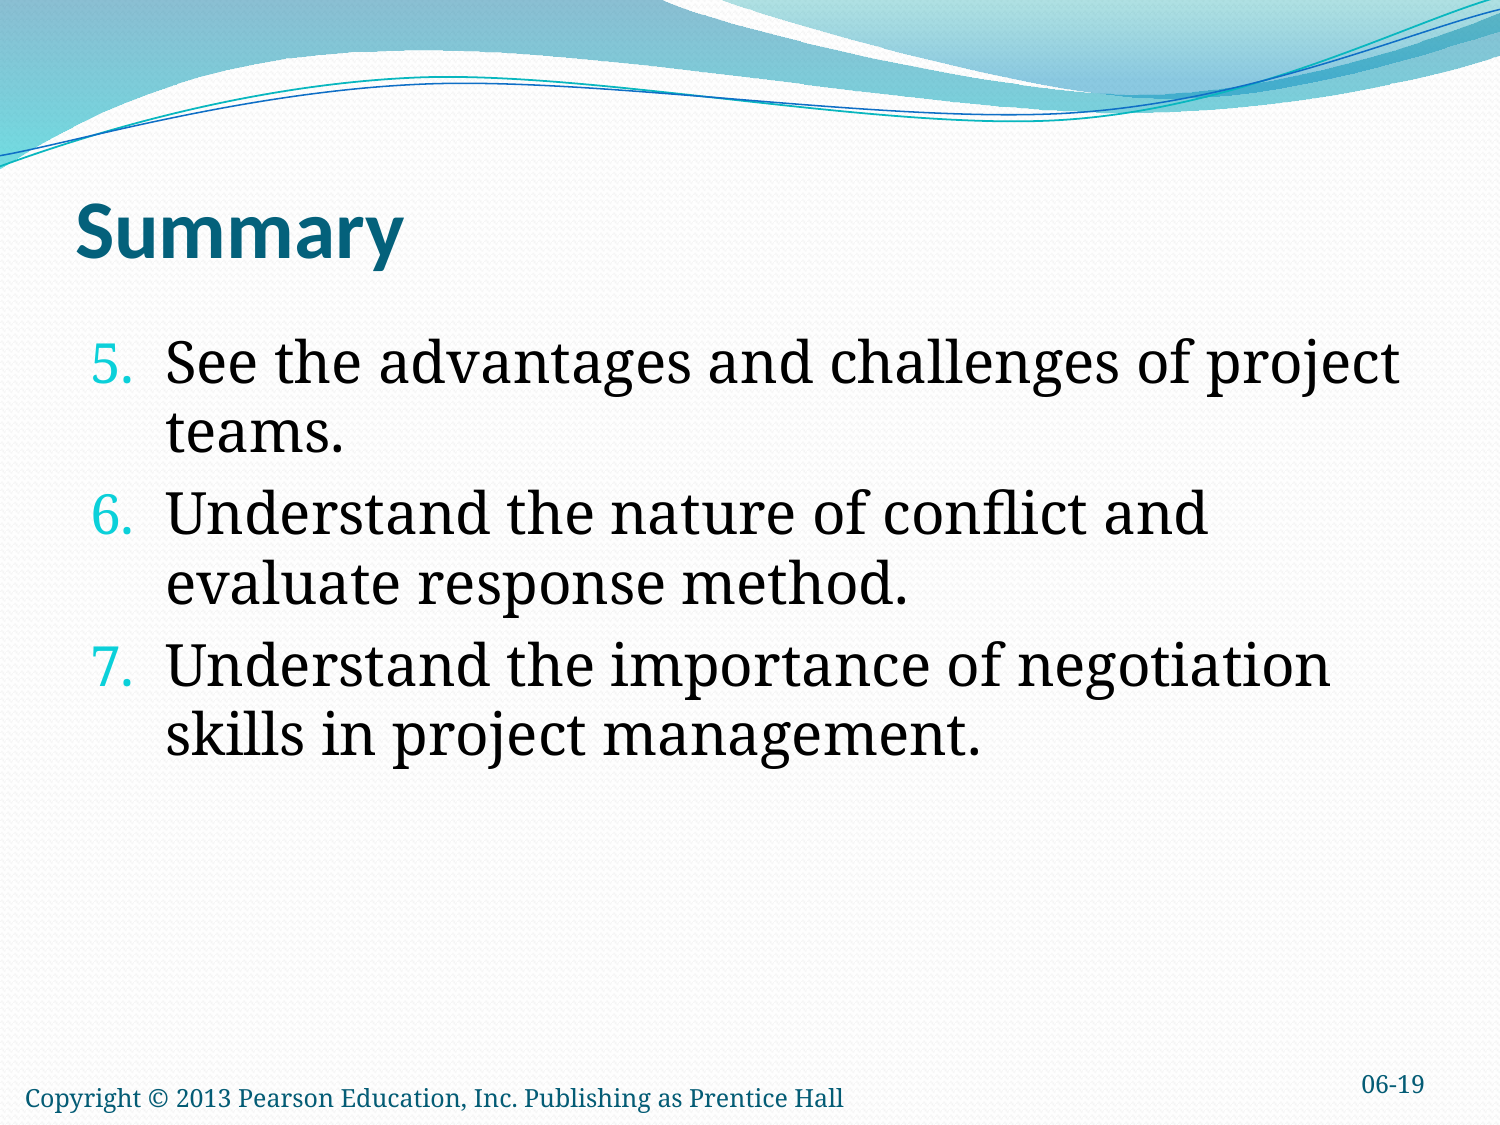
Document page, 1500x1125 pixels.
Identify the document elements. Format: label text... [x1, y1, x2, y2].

title Summary [74, 87, 1426, 276]
list See the advantages and challenges of project teams. Understand the nature of conflict and evaluate response method. Understand the importance of negotiation skills in project management. [74, 317, 1426, 1038]
slide_number 06-19 [1299, 1042, 1425, 1103]
